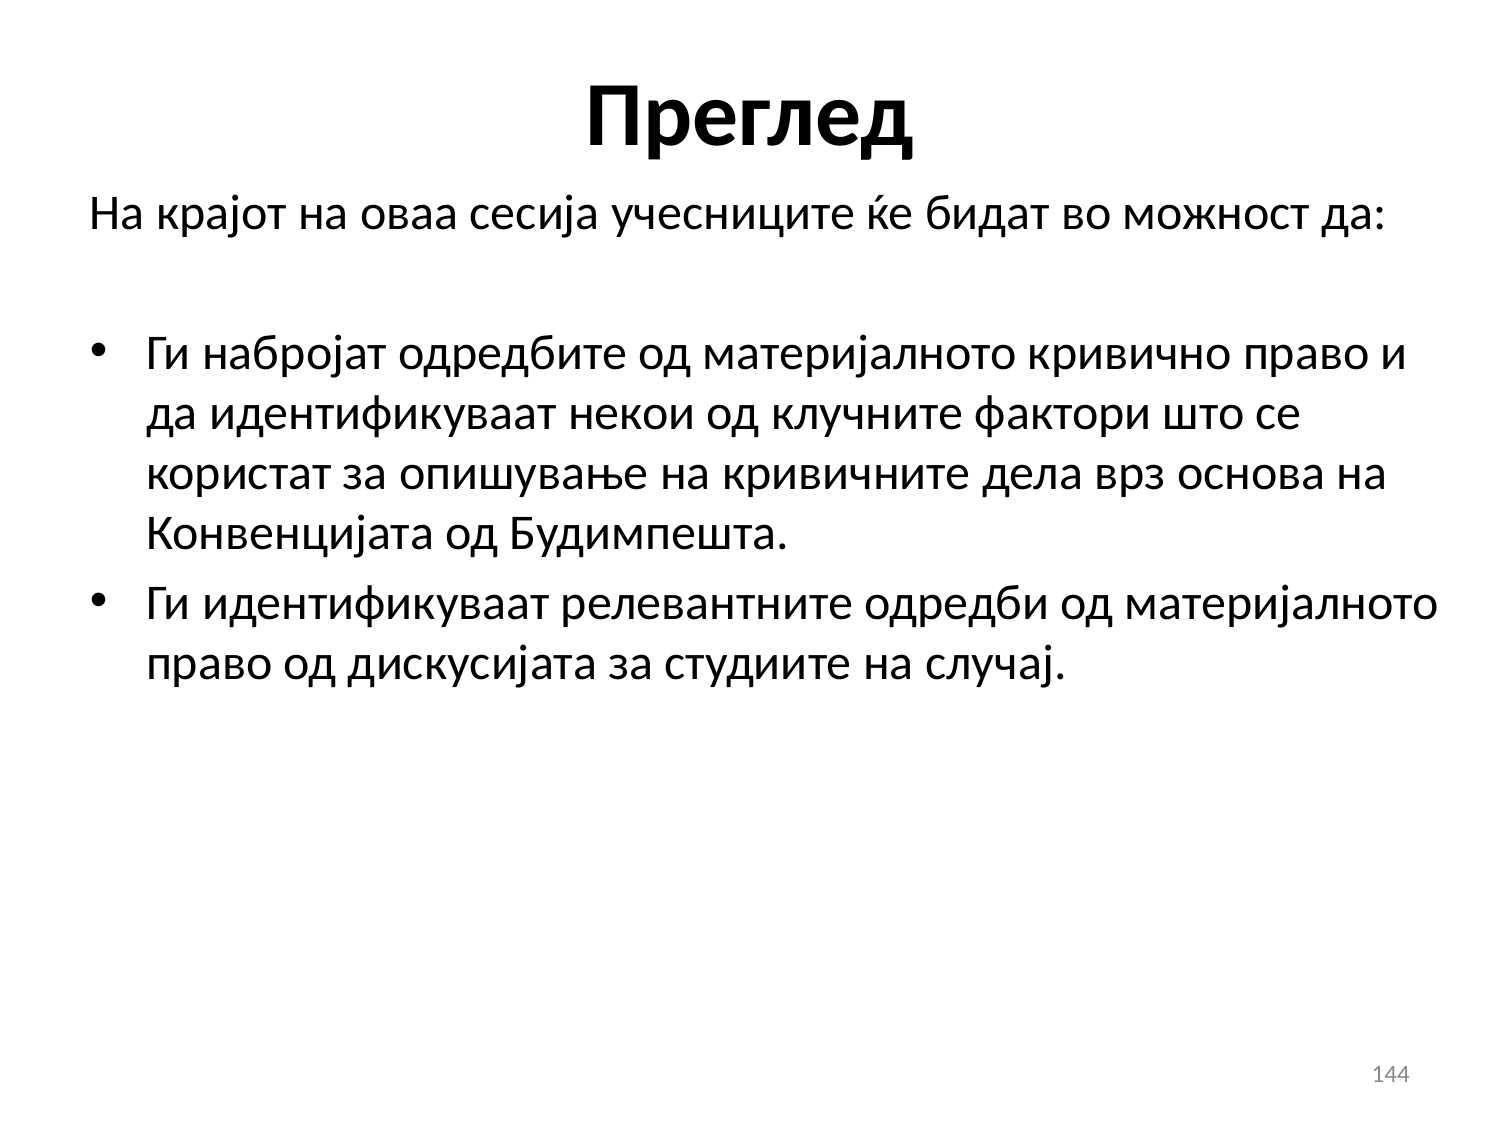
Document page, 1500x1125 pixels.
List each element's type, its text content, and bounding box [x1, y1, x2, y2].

title Преглед [75, 45, 1425, 171]
slide_number 144 [1074, 1042, 1425, 1103]
text_box На крајот на оваа сесија учесниците ќе бидат во можност да: Ги набројат одредбите од материјалното кривично право и да идентификуваат некои од клучните фактори што се користат за опишување на кривичните дела врз основа на Конвенцијата од Будимпешта. Ги идентификуваат релевантните одредби од материјалното право од дискусијата за студиите на случај. [75, 171, 1472, 1005]
